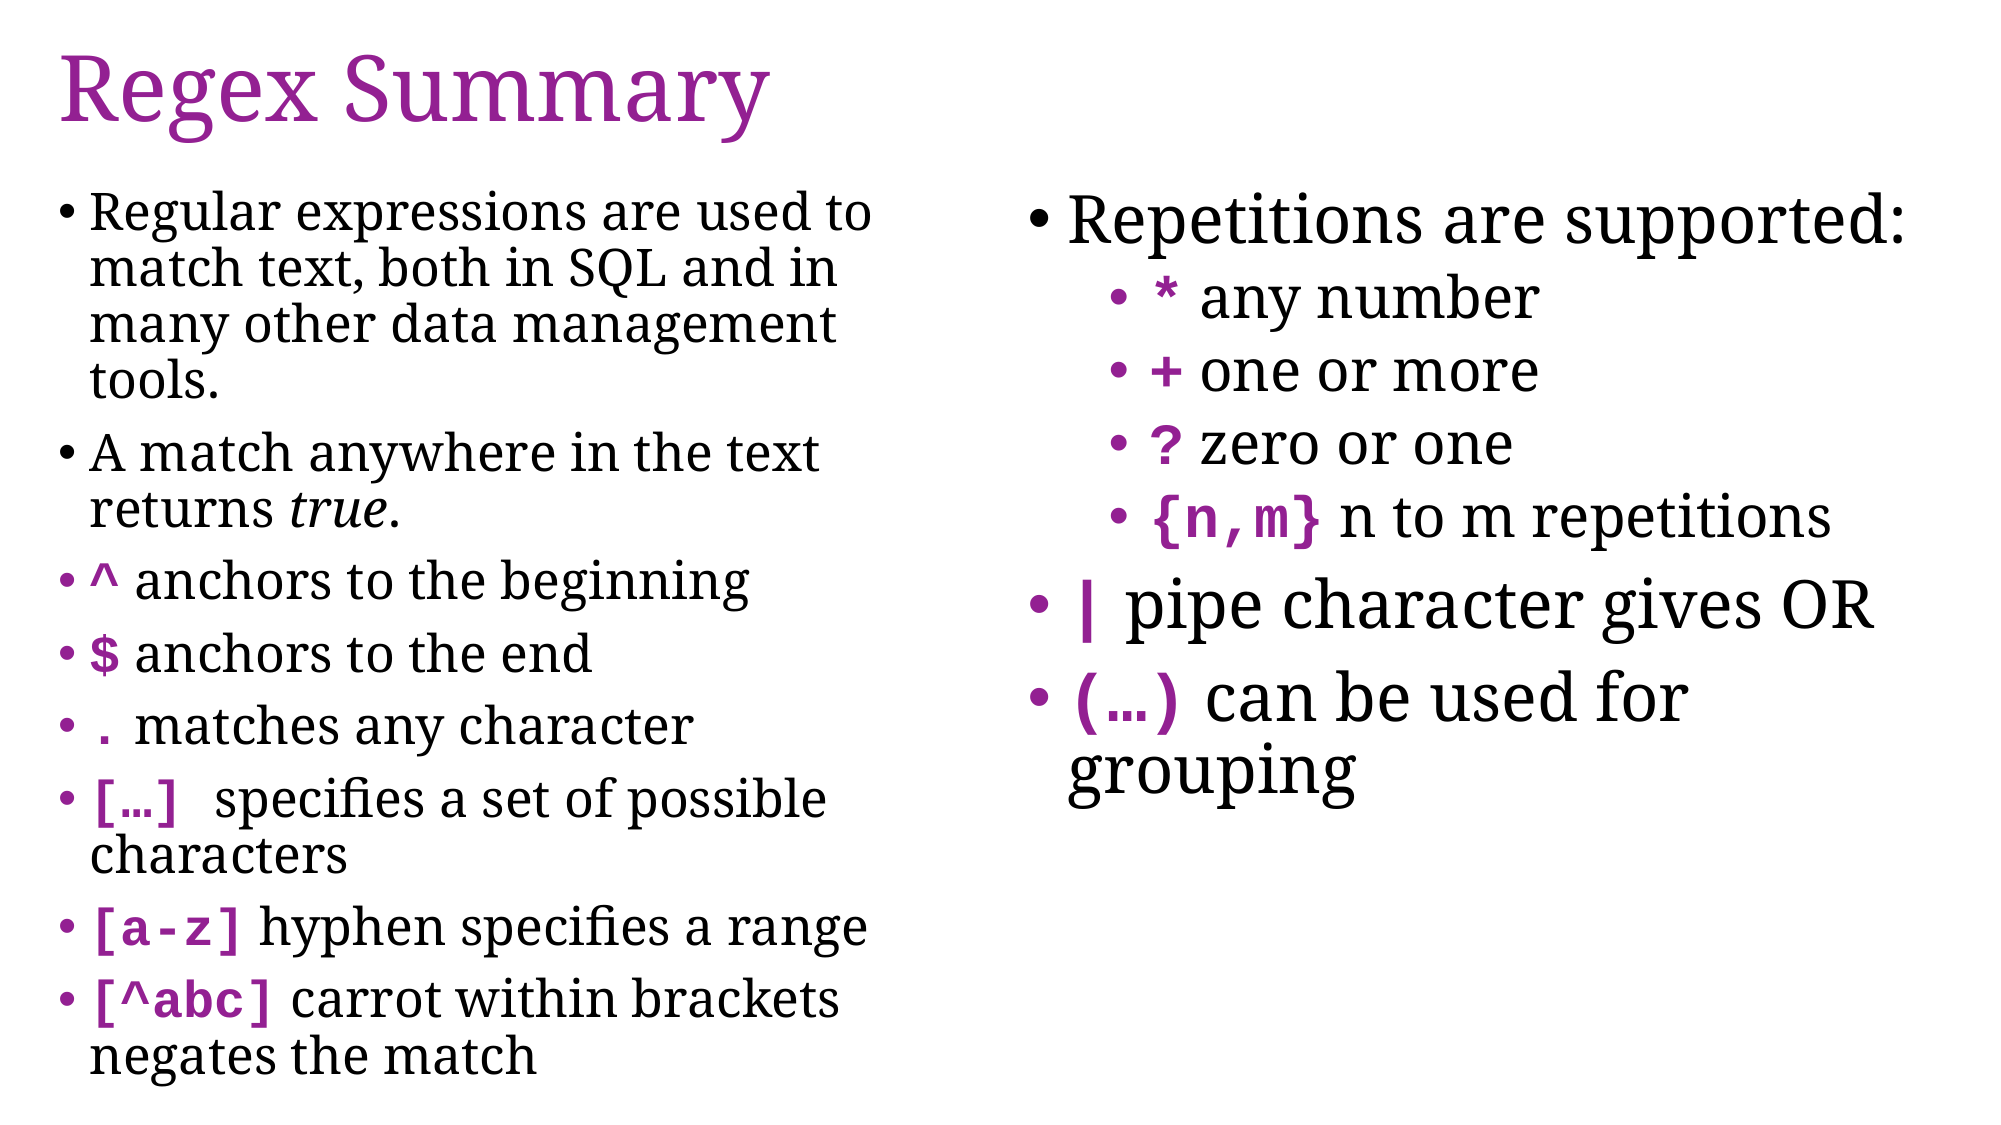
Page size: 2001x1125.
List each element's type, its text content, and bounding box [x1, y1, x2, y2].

title Regex Summary [43, 25, 1953, 158]
list Repetitions are supported: * any number + one or more ? zero or one {n,m} n to m repetitions | pipe character gives OR (…) can be used for grouping [1012, 177, 1953, 1101]
list Regular expressions are used to match text, both in SQL and in many other data management tools. A match anywhere in the text returns true. ^ anchors to the beginning $ anchors to the end . matches any character […] specifies a set of possible characters [a-z] hyphen specifies a range [^abc] carrot within brackets negates the match [43, 177, 988, 1101]
